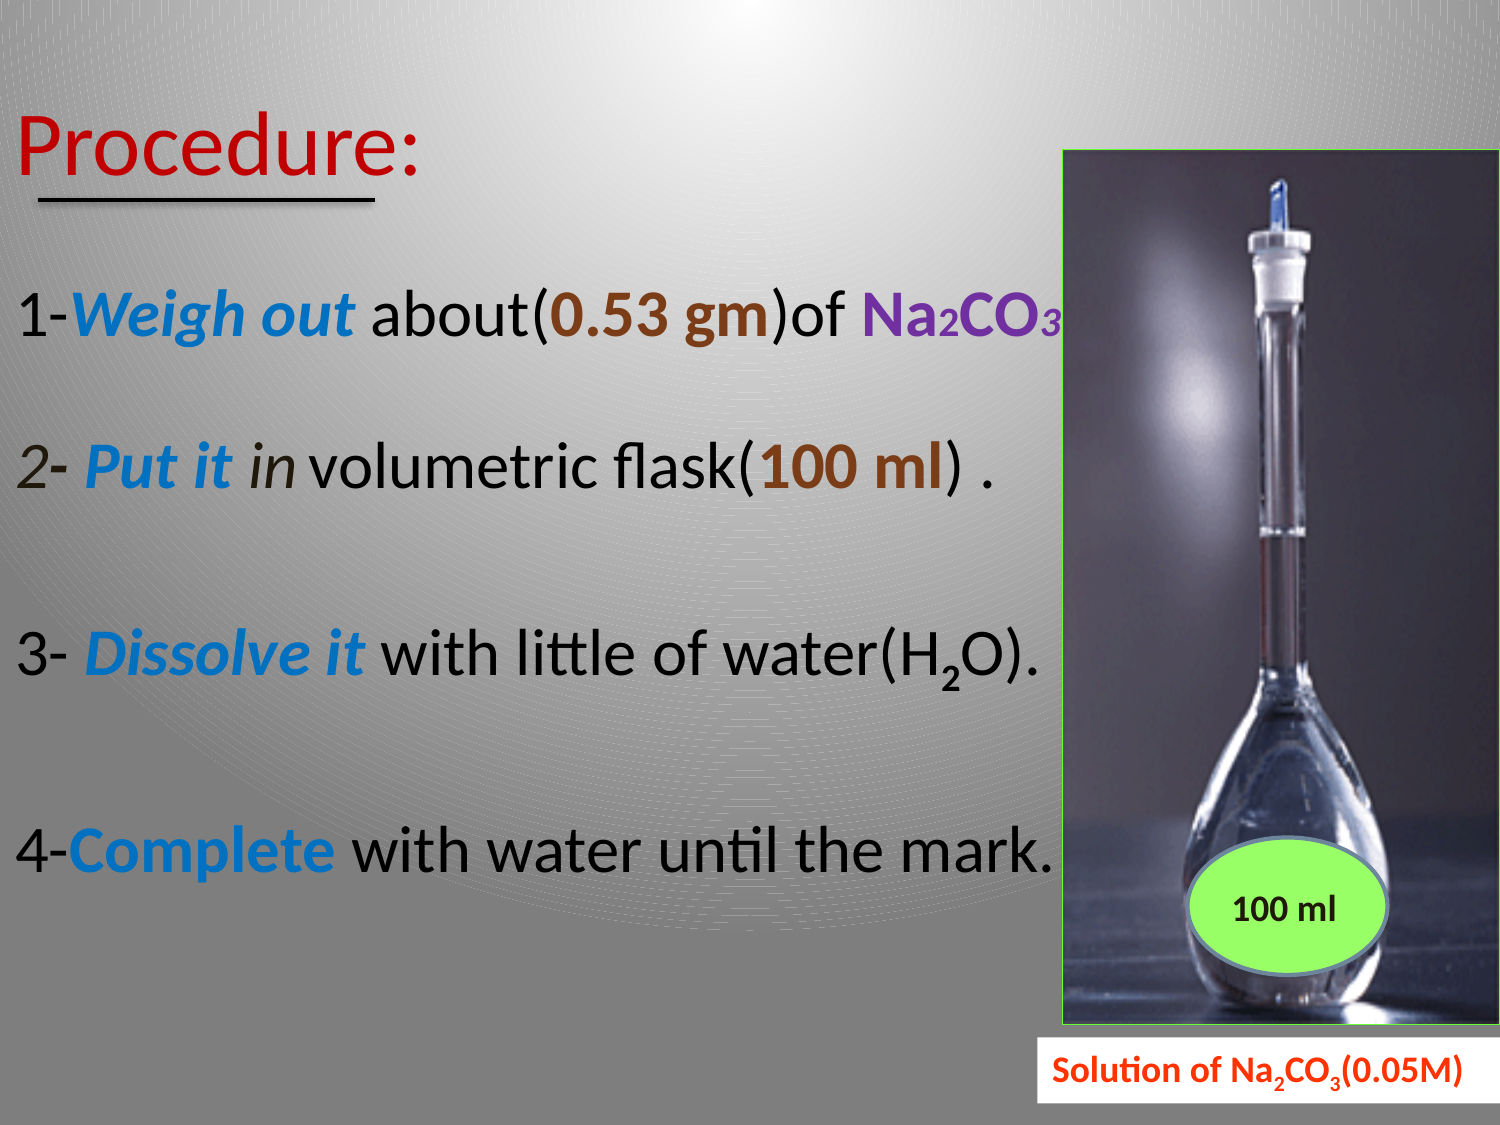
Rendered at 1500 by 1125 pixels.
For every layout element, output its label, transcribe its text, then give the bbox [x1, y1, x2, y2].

text_box Solution of Na2CO3(0.05M) [1037, 1037, 1500, 1104]
list 1-Weigh out about(0.53 gm)of Na2CO3 . 2- Put it in volumetric flask(100 ml) . 3- Dissolve it with little of water(H2O). 4-Complete with water until the mark. [0, 262, 1057, 1005]
title Procedure: [0, 45, 1425, 233]
picture [1062, 149, 1500, 1026]
